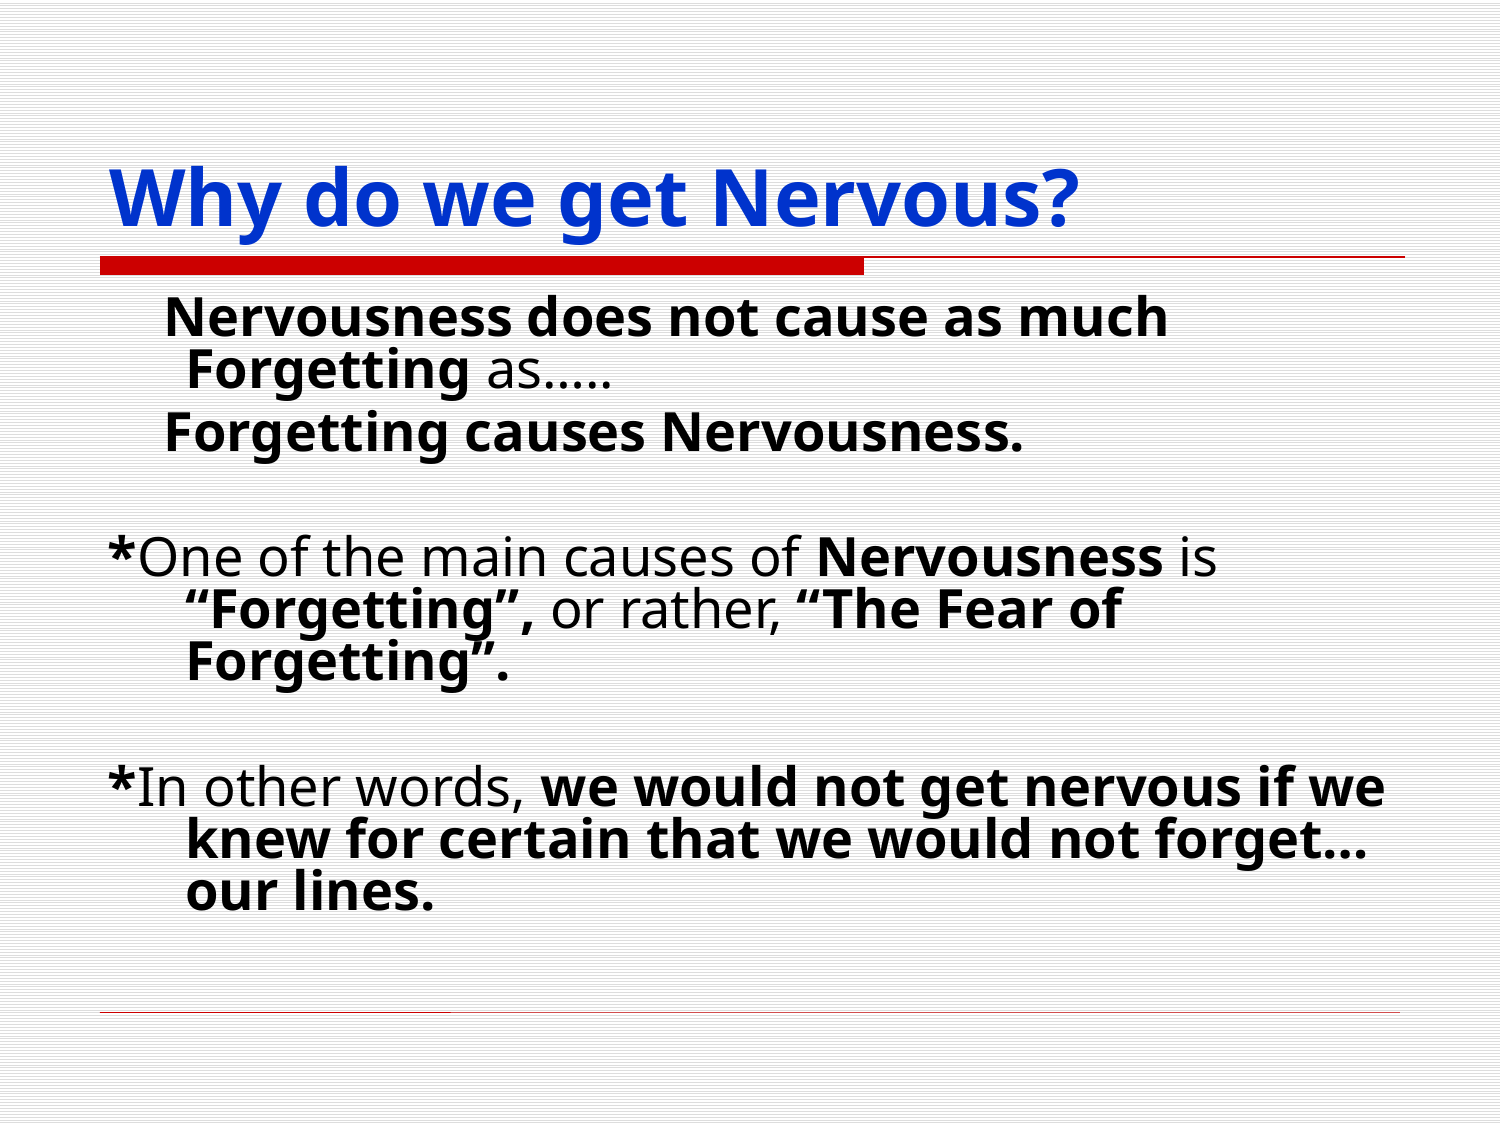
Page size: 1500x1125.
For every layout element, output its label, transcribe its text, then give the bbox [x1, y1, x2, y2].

list Nervousness does not cause as much Forgetting as….. Forgetting causes Nervousness. *One of the main causes of Nervousness is “Forgetting”, or rather, “The Fear of Forgetting”. *In other words, we would not get nervous if we knew for certain that we would not forget…our lines. [92, 287, 1406, 988]
title Why do we get Nervous? [93, 49, 1407, 250]
